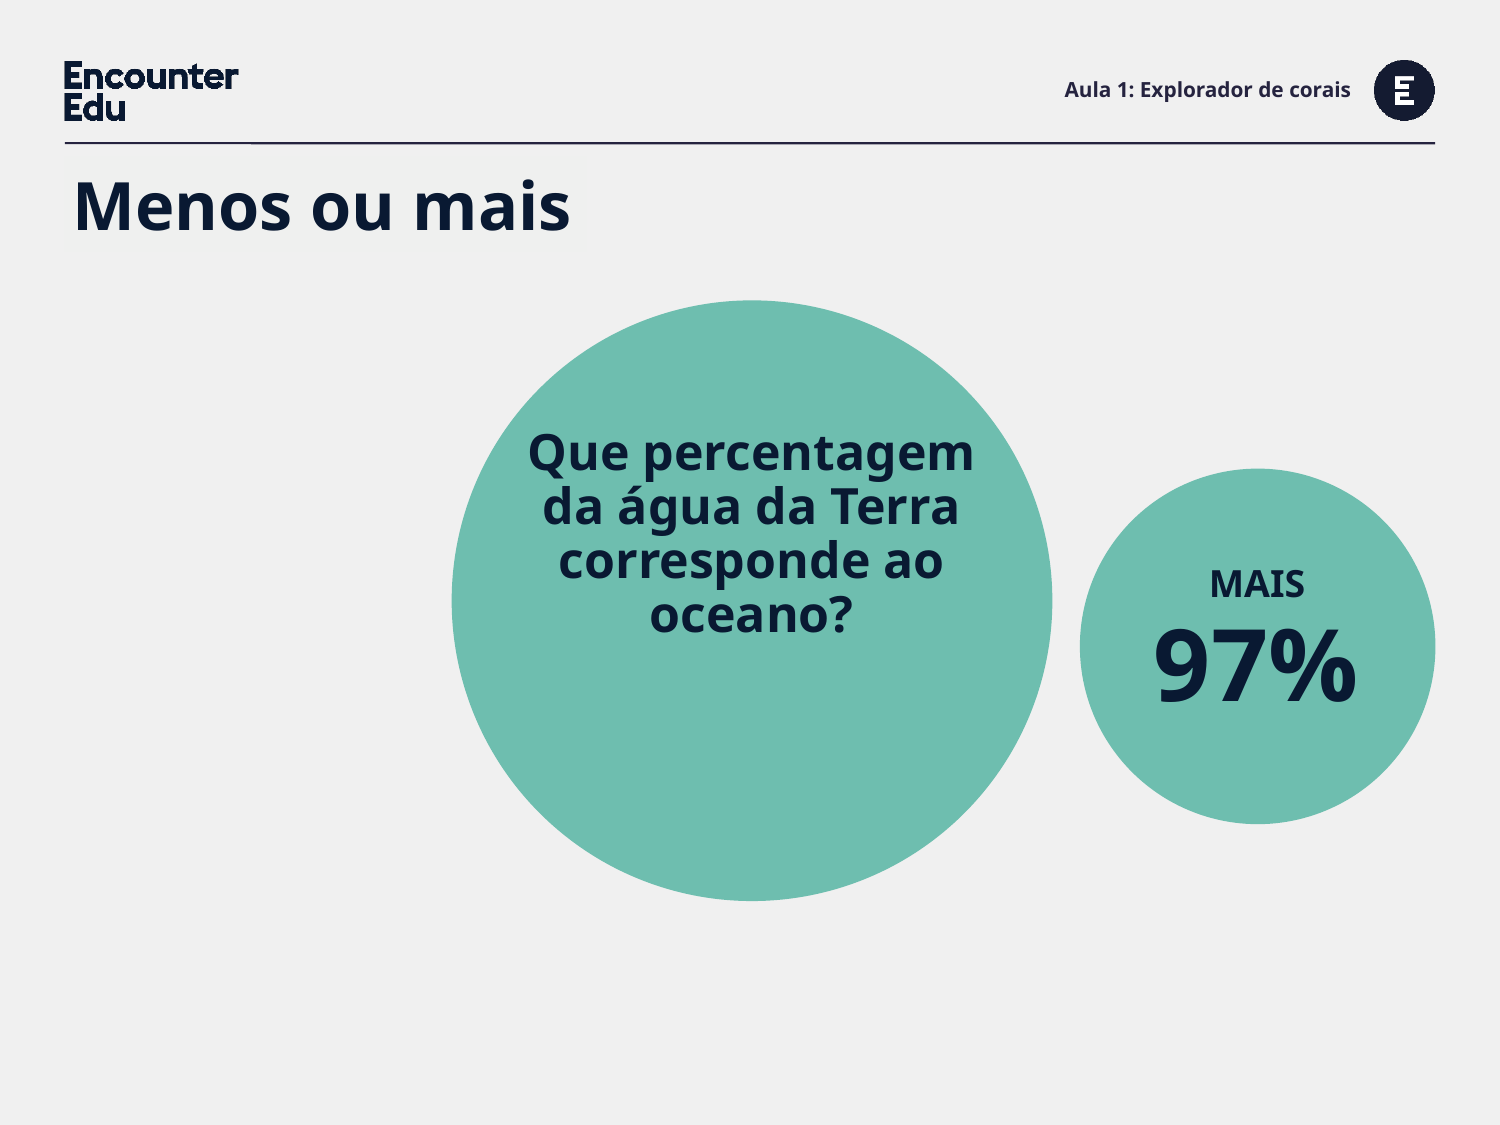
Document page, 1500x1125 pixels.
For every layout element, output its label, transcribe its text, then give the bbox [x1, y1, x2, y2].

picture [1372, 58, 1436, 122]
title Aula 1: Explorador de corais [749, 67, 1359, 114]
list Que percentagem da água da Terra corresponde ao oceano? [482, 419, 1021, 602]
list 97% [1097, 655, 1415, 790]
text_box Menos ou mais [64, 156, 587, 252]
picture [60, 59, 243, 122]
text_box MAIS [1079, 516, 1435, 655]
